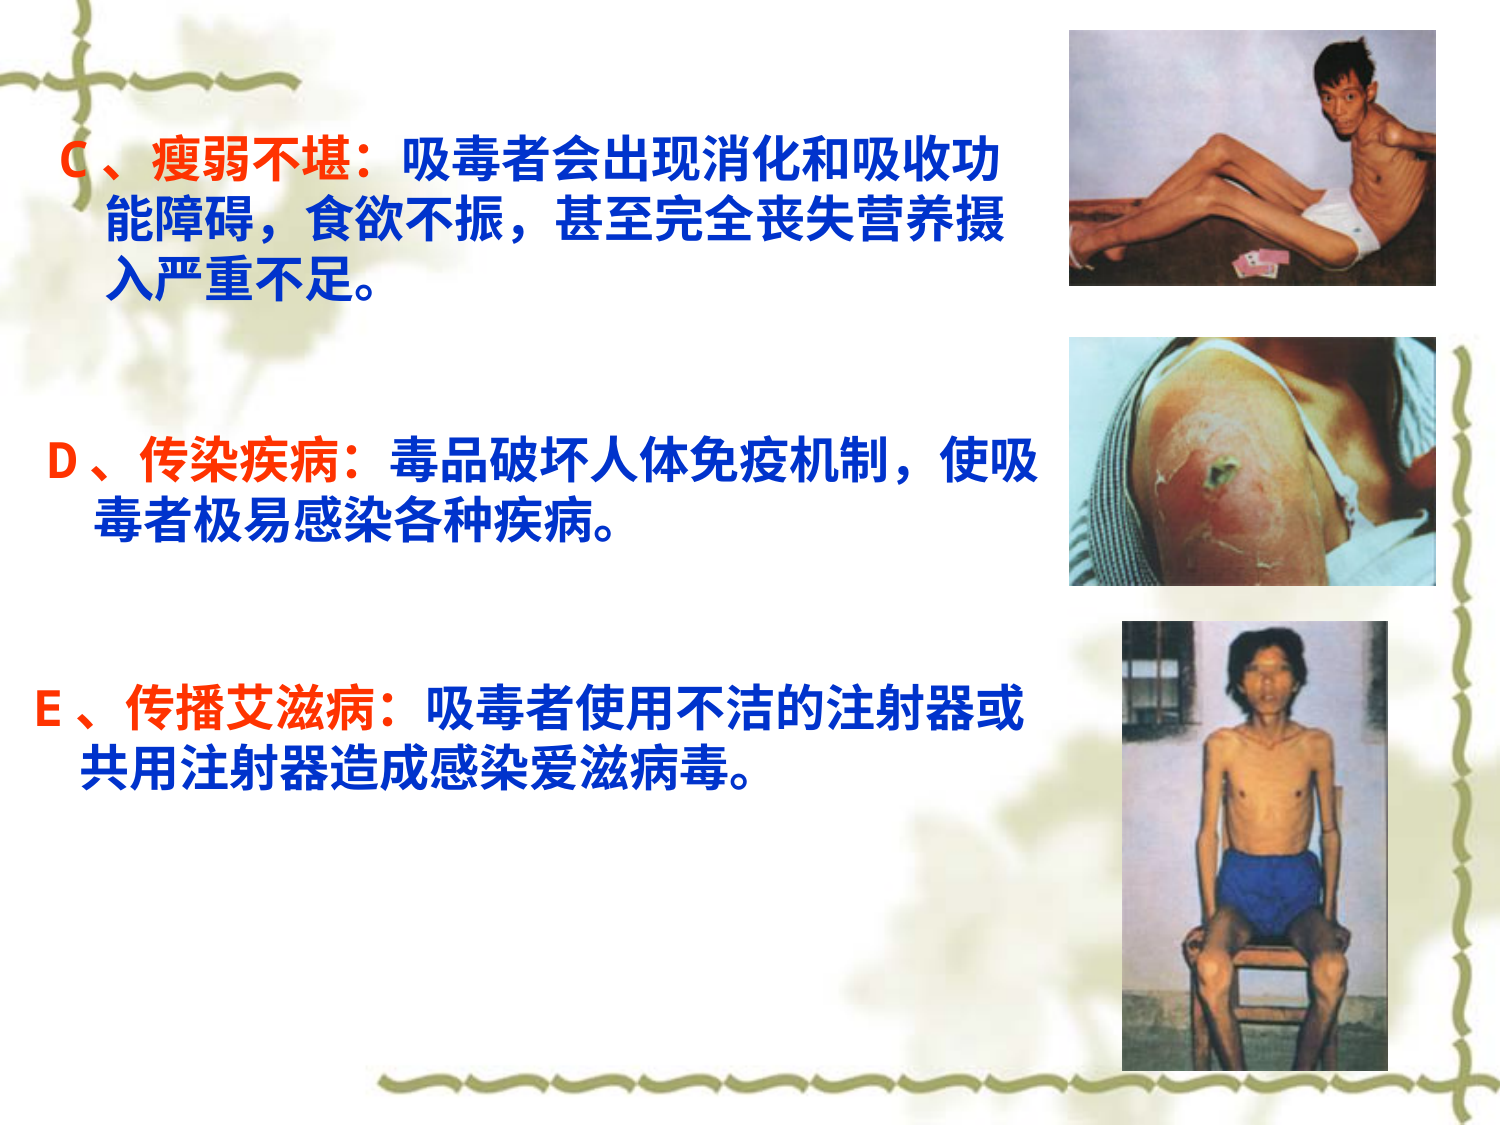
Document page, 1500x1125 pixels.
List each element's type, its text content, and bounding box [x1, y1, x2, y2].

text_box E、传播艾滋病：吸毒者使用不洁的注射器或 共用注射器造成感染爱滋病毒。 [18, 668, 1041, 804]
text_box D、传染疾病：毒品破坏人体免疫机制，使吸 毒者极易感染各种疾病。 [32, 420, 1055, 556]
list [1068, 337, 1436, 586]
text_box C、瘦弱不堪：吸毒者会出现消化和吸收功 能障碍，食欲不振，甚至完全丧失营养摄 入严重不足。 [44, 120, 1020, 315]
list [1068, 30, 1436, 286]
picture [0, 0, 1500, 1125]
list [1122, 621, 1388, 1071]
